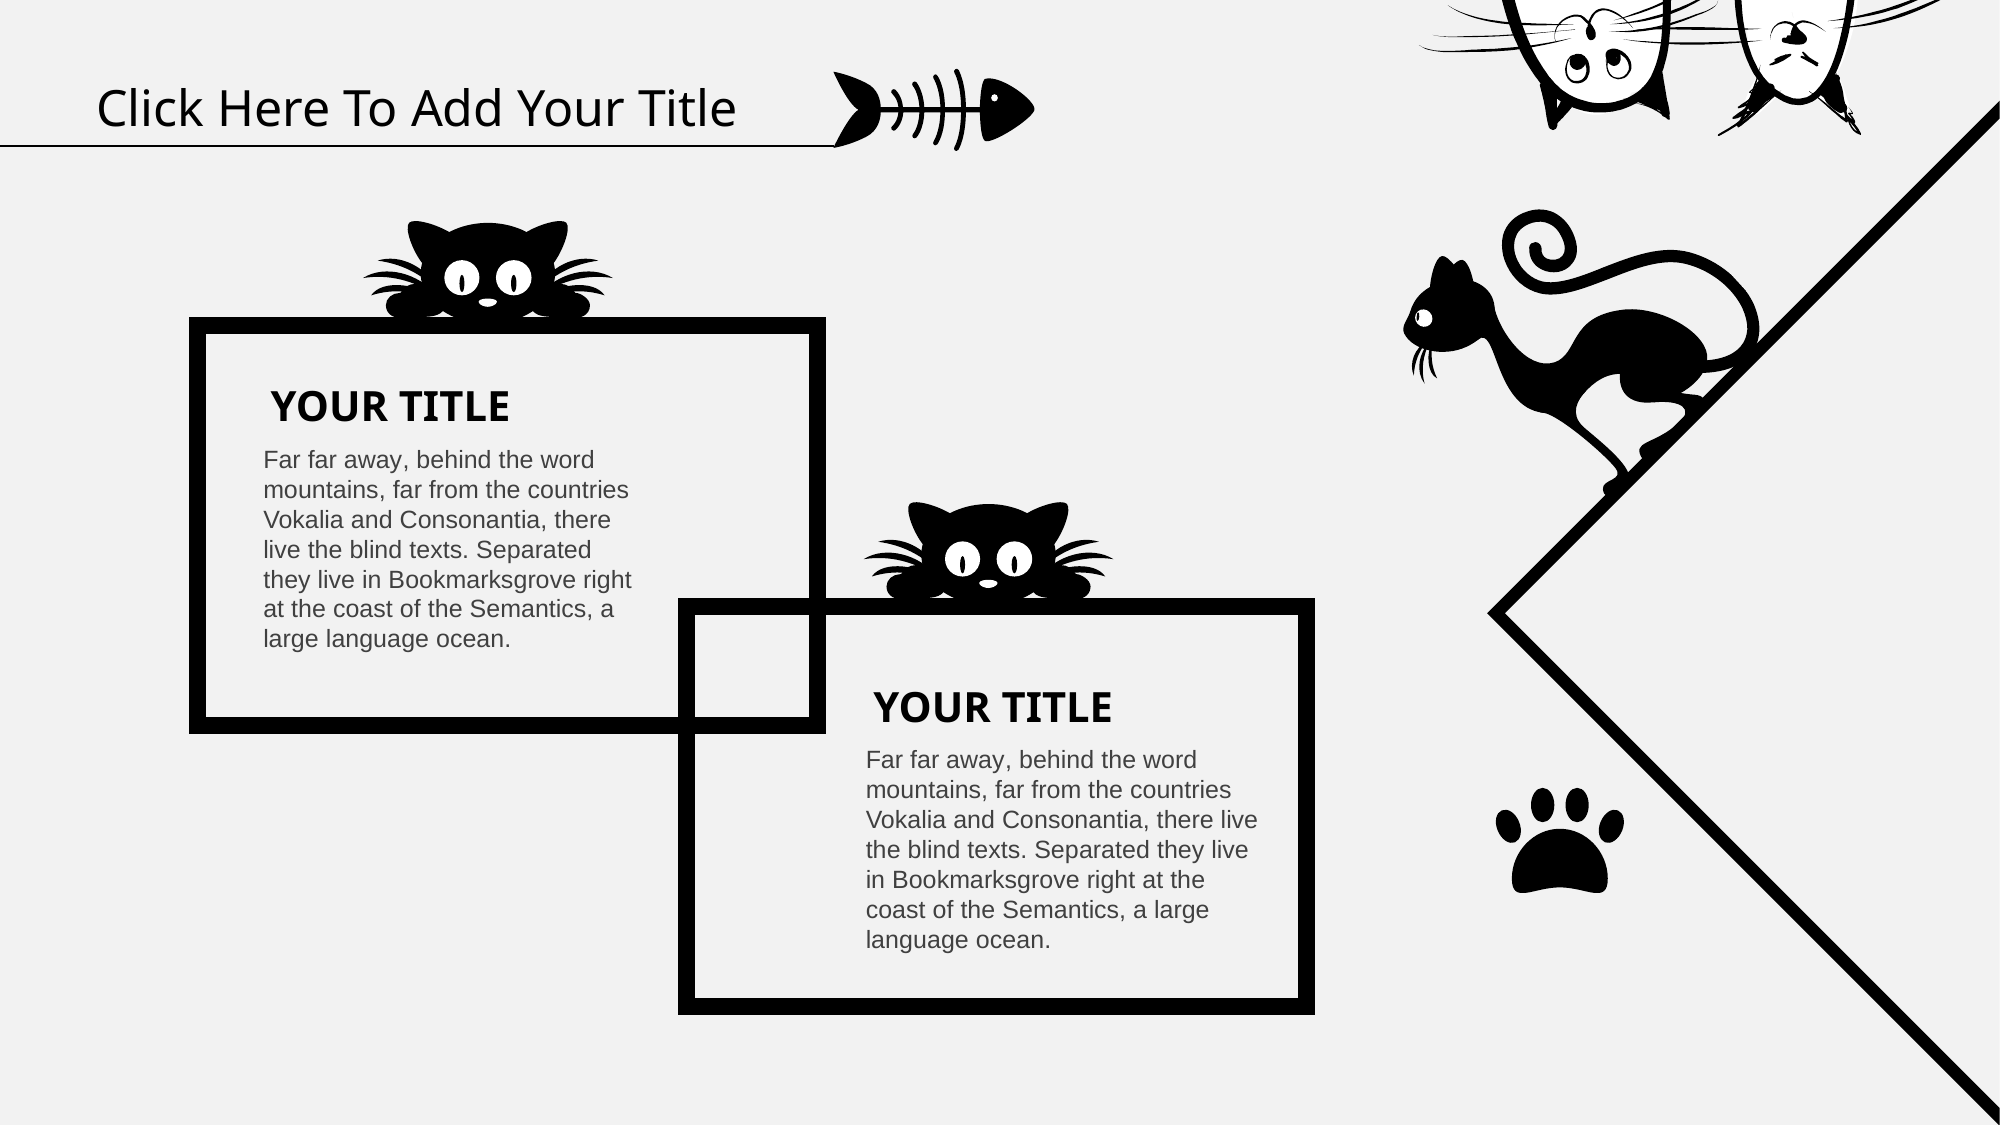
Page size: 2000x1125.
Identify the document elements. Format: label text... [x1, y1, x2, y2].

picture [1365, 0, 1957, 136]
picture [1424, 183, 1728, 477]
text_box [195, 323, 820, 728]
text_box YOUR TITLE [248, 372, 533, 435]
text_box [684, 604, 1309, 1009]
picture [833, 68, 1035, 152]
picture [1495, 787, 1625, 894]
text_box Click Here To Add Your Title [33, 69, 802, 144]
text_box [863, 498, 1114, 607]
text_box Far far away, behind the word mountains, far from the countries Vokalia and Consonantia, there live the blind texts. Separated they live in Bookmarksgrove right at the coast of the Semantics, a large language ocean. [248, 435, 661, 661]
text_box YOUR TITLE [851, 673, 1136, 736]
text_box Far far away, behind the word mountains, far from the countries Vokalia and Consonantia, there live the blind texts. Separated they live in Bookmarksgrove right at the coast of the Semantics, a large language ocean. [851, 736, 1282, 961]
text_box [362, 217, 614, 326]
text_box [1493, 106, 2000, 1121]
